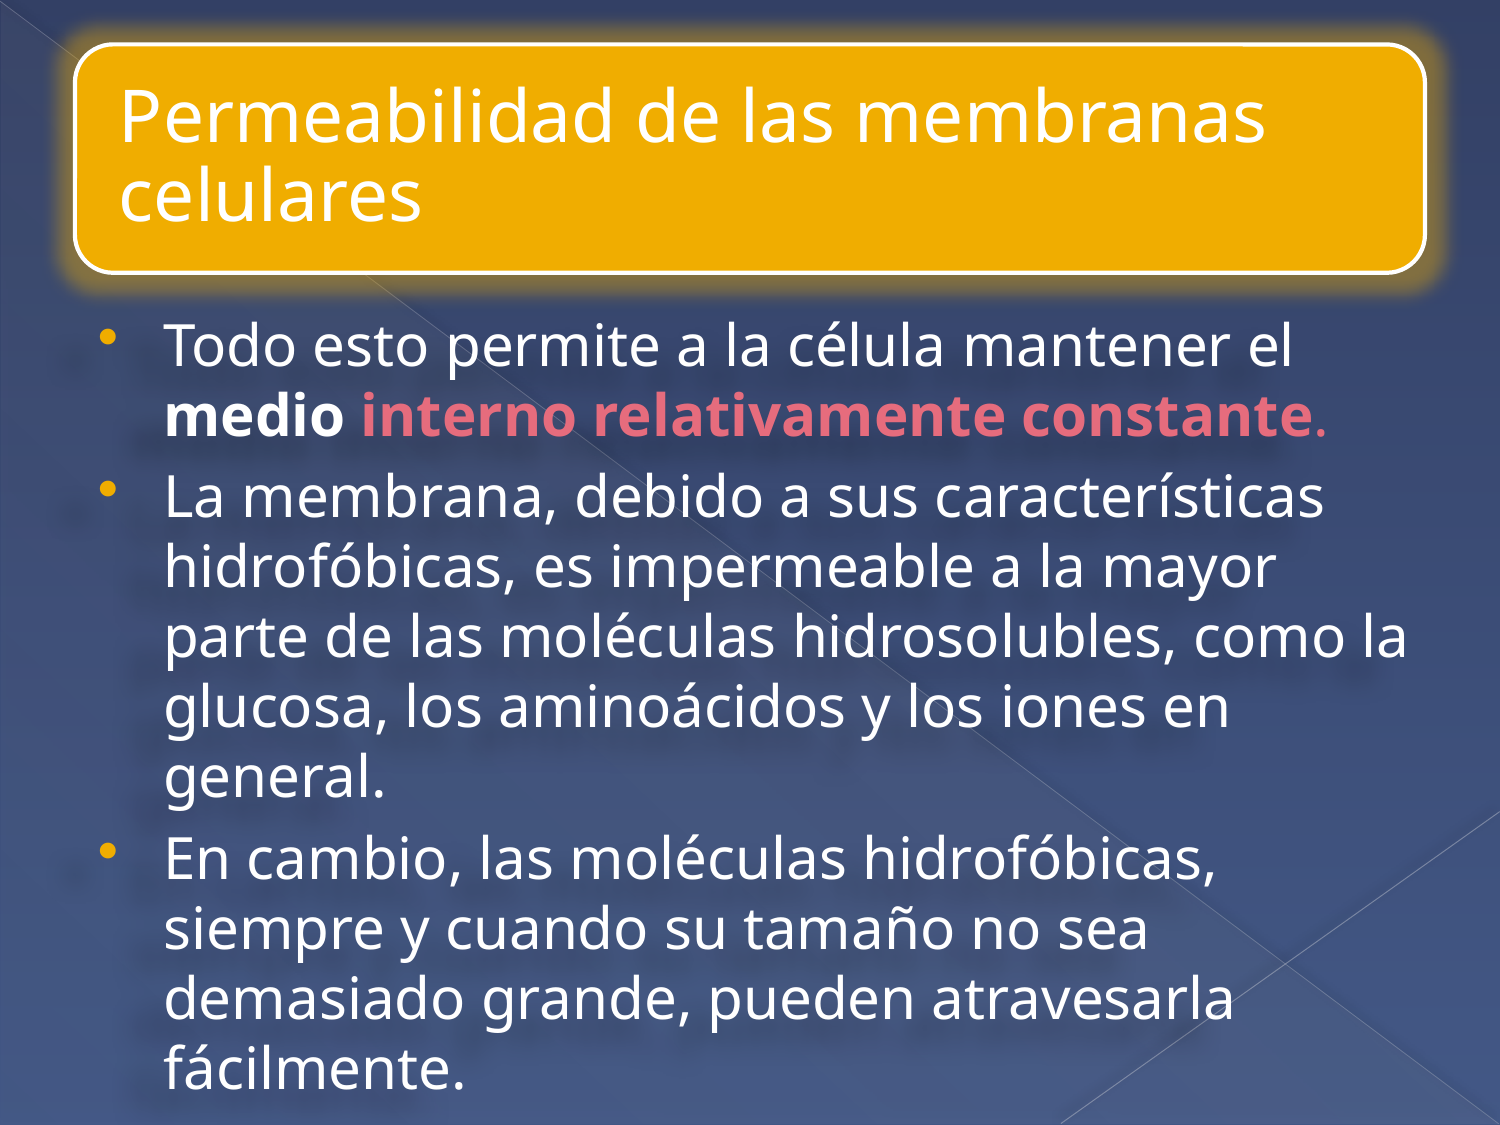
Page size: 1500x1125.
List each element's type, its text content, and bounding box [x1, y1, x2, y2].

list Todo esto permite a la célula mantener el medio interno relativamente constante. La membrana, debido a sus características hidrofóbicas, es impermeable a la mayor parte de las moléculas hidrosolubles, como la glucosa, los aminoácidos y los iones en general. En cambio, las moléculas hidrofóbicas, siempre y cuando su tamaño no sea demasiado grande, pueden atravesarla fácilmente. [75, 274, 1425, 969]
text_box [74, 43, 1426, 274]
